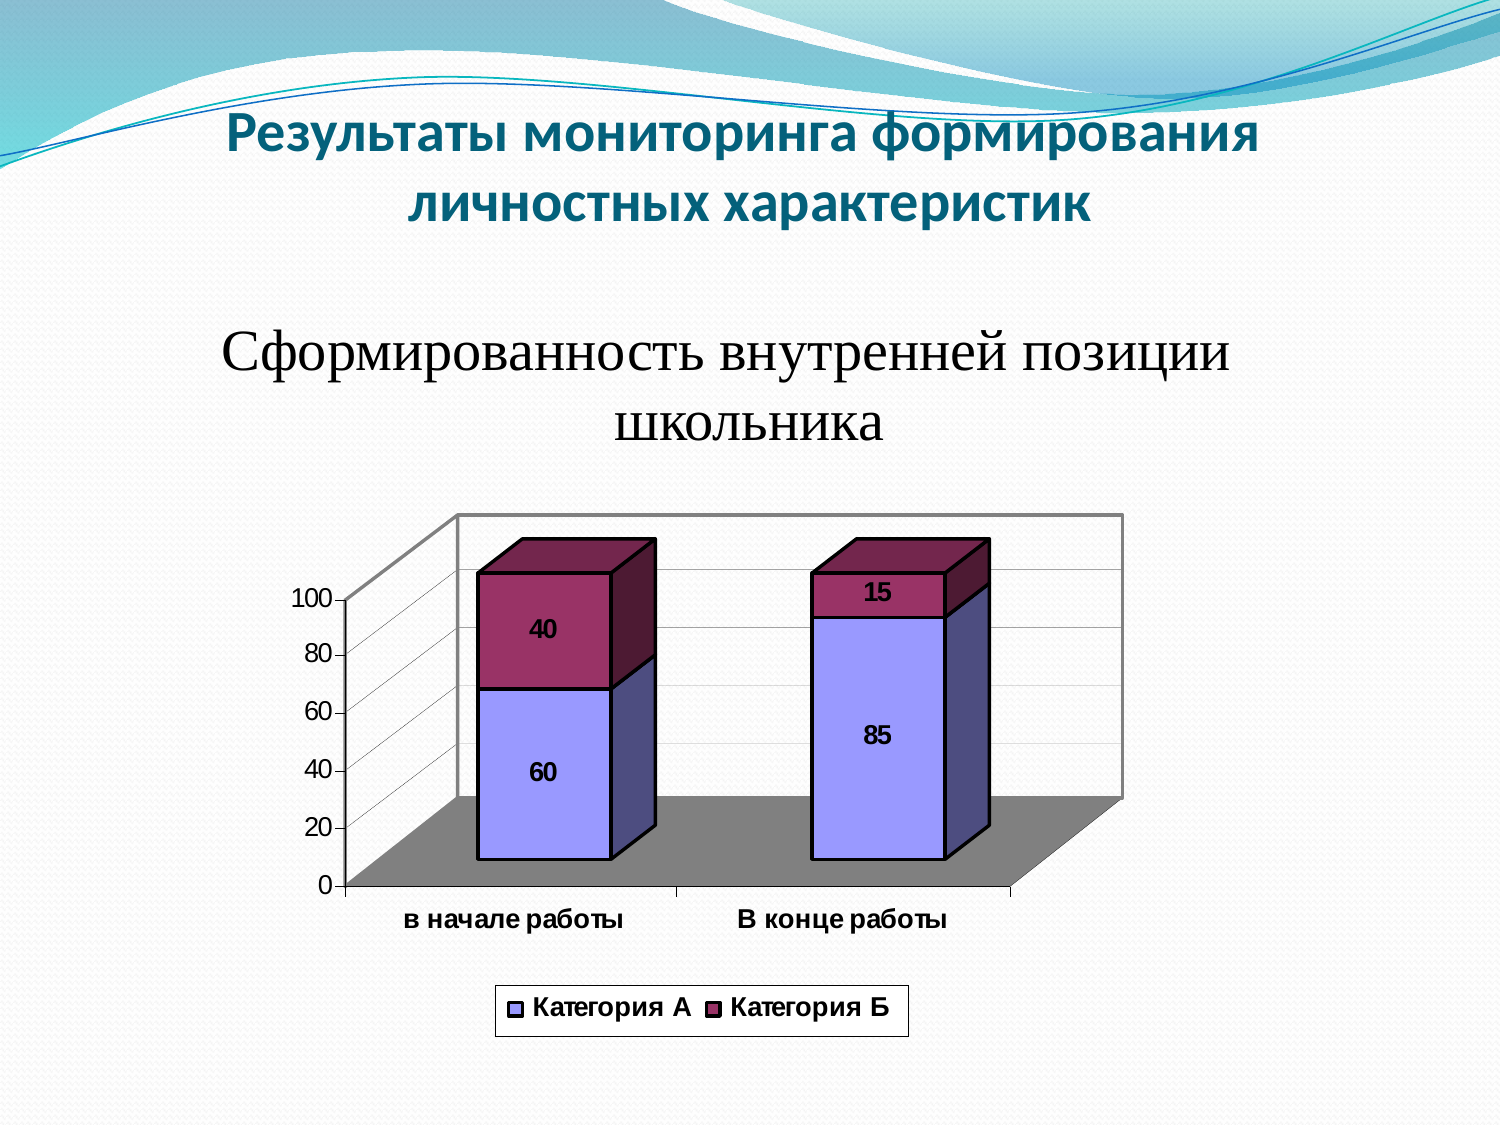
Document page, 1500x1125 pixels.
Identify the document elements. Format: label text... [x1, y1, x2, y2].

list Сформированность внутренней позиции школьника [164, 305, 1289, 413]
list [140, 456, 1266, 1068]
title Результаты мониторинга формирования личностных характеристик [75, 115, 1425, 303]
